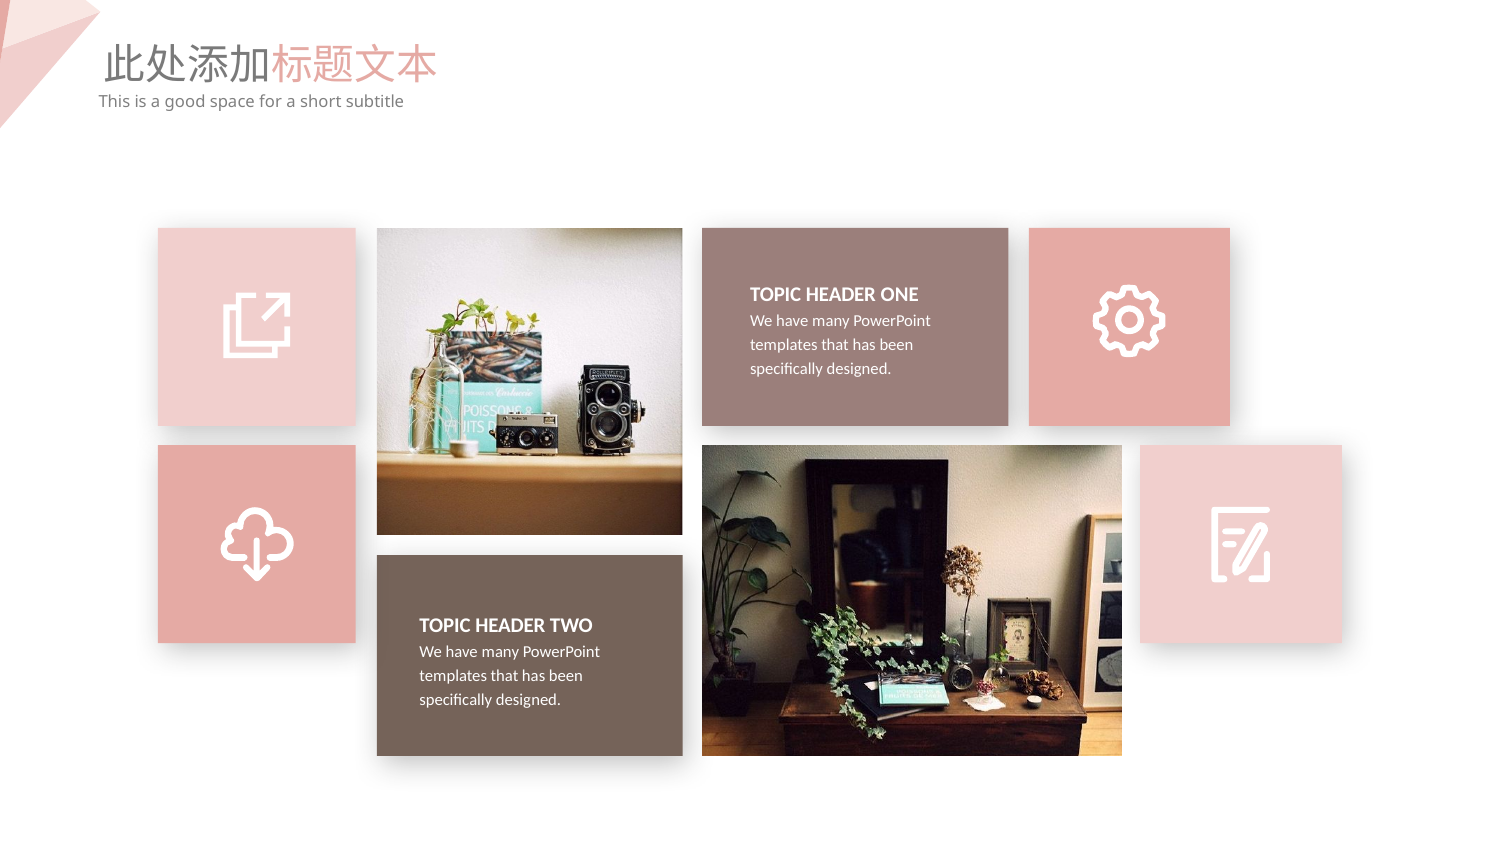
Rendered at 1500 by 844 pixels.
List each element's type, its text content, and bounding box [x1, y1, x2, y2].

text_box [156, 226, 358, 428]
text_box 此处添加标题文本 [104, 30, 454, 95]
text_box This is a good space for a short subtitle [104, 83, 420, 119]
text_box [1092, 284, 1166, 358]
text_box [0, 0, 101, 131]
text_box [223, 292, 291, 359]
text_box [700, 226, 1011, 428]
text_box [1027, 226, 1232, 428]
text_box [1211, 506, 1271, 583]
text_box [702, 445, 1122, 756]
text_box [1138, 443, 1344, 645]
text_box [156, 443, 358, 645]
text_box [220, 506, 294, 582]
text_box [376, 228, 683, 535]
text_box [375, 553, 685, 758]
text_box TOPIC HEADER TWO We have many PowerPoint templates that has been specifically designed. [419, 606, 644, 709]
text_box TOPIC HEADER ONE We have many PowerPoint templates that has been specifically designed. [750, 275, 975, 378]
